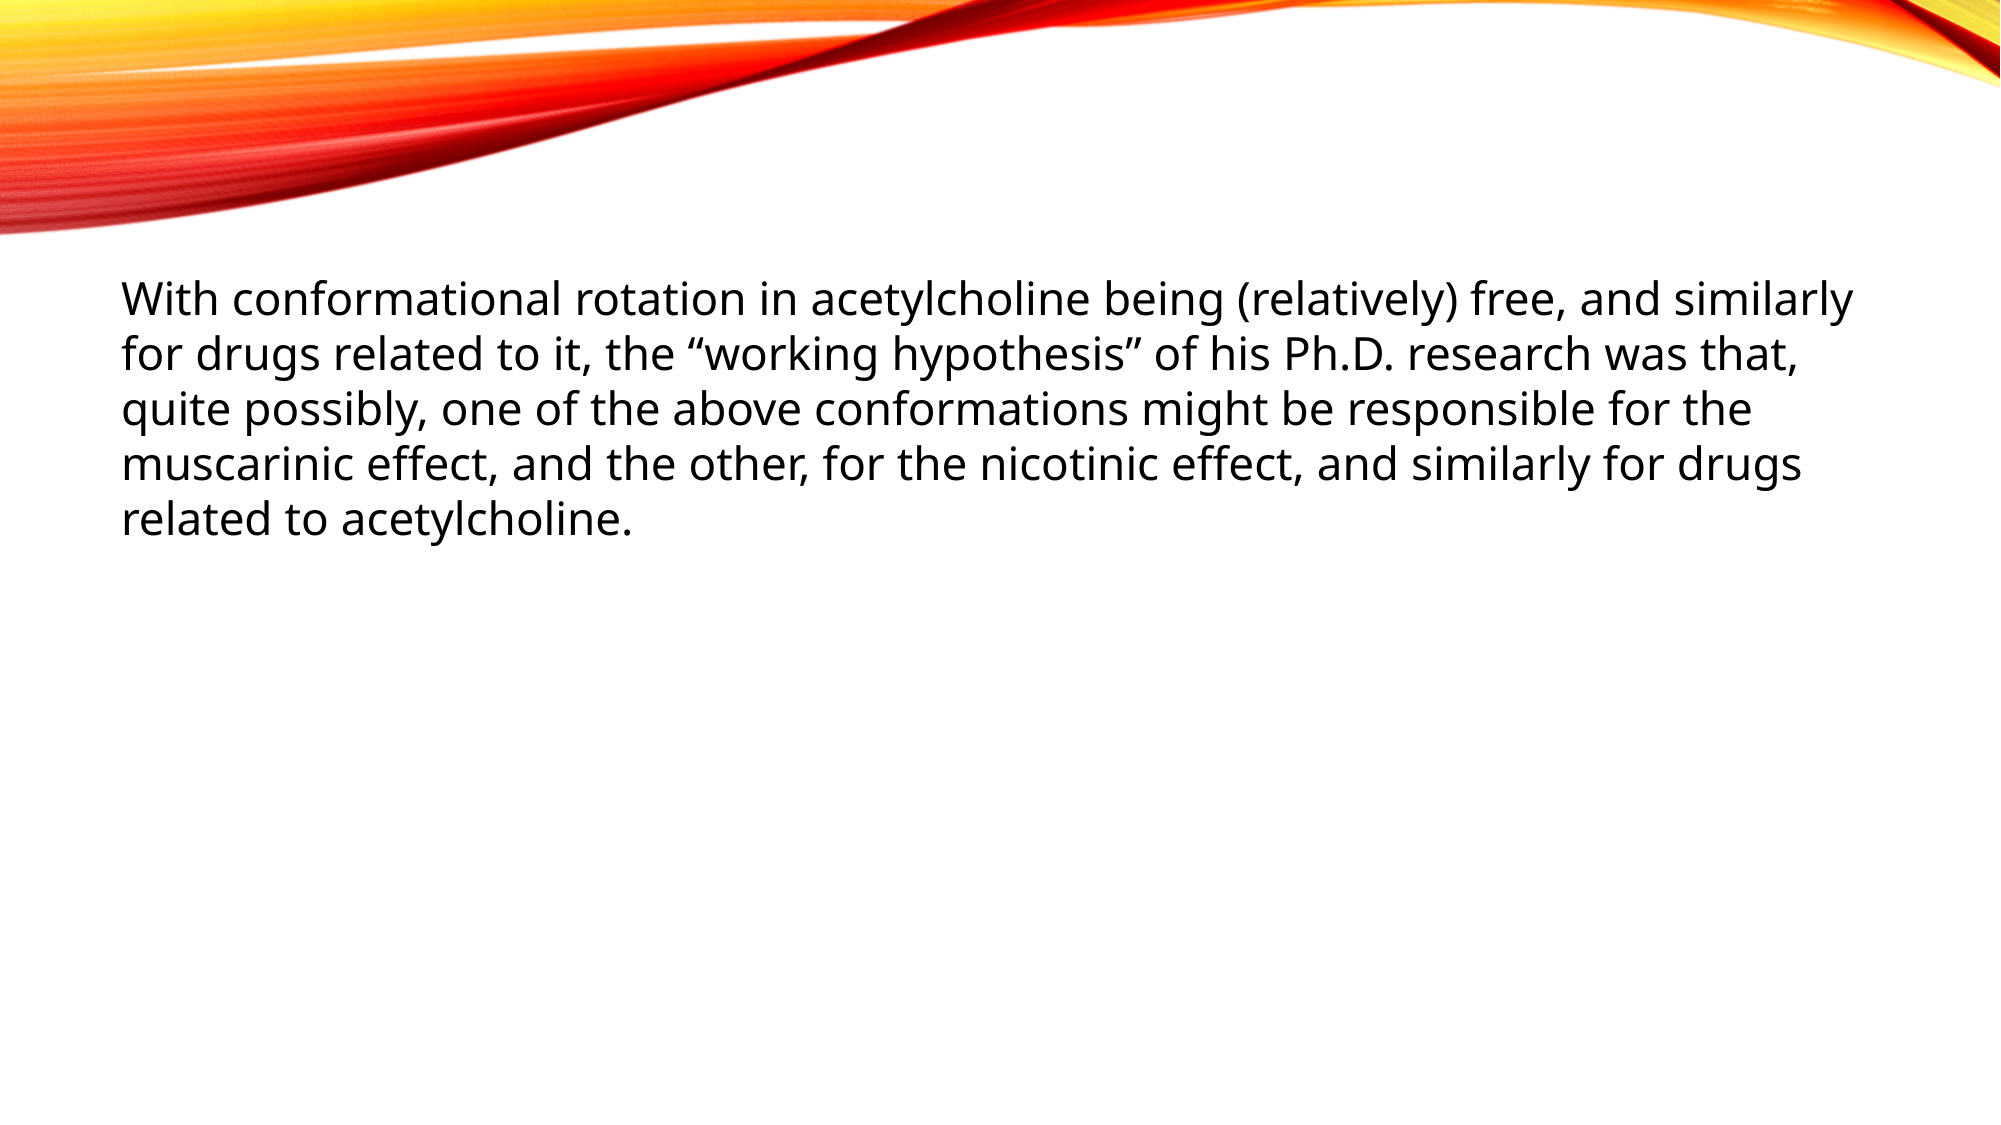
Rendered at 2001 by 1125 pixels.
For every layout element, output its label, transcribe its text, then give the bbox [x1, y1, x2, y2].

text_box With conformational rotation in acetylcholine being (relatively) free, and similarly for drugs related to it, the “working hypothesis” of his Ph.D. research was that, quite possibly, one of the above conformations might be responsible for the muscarinic effect, and the other, for the nicotinic effect, and similarly for drugs related to acetylcholine. [106, 262, 1898, 553]
picture [0, 0, 2000, 237]
